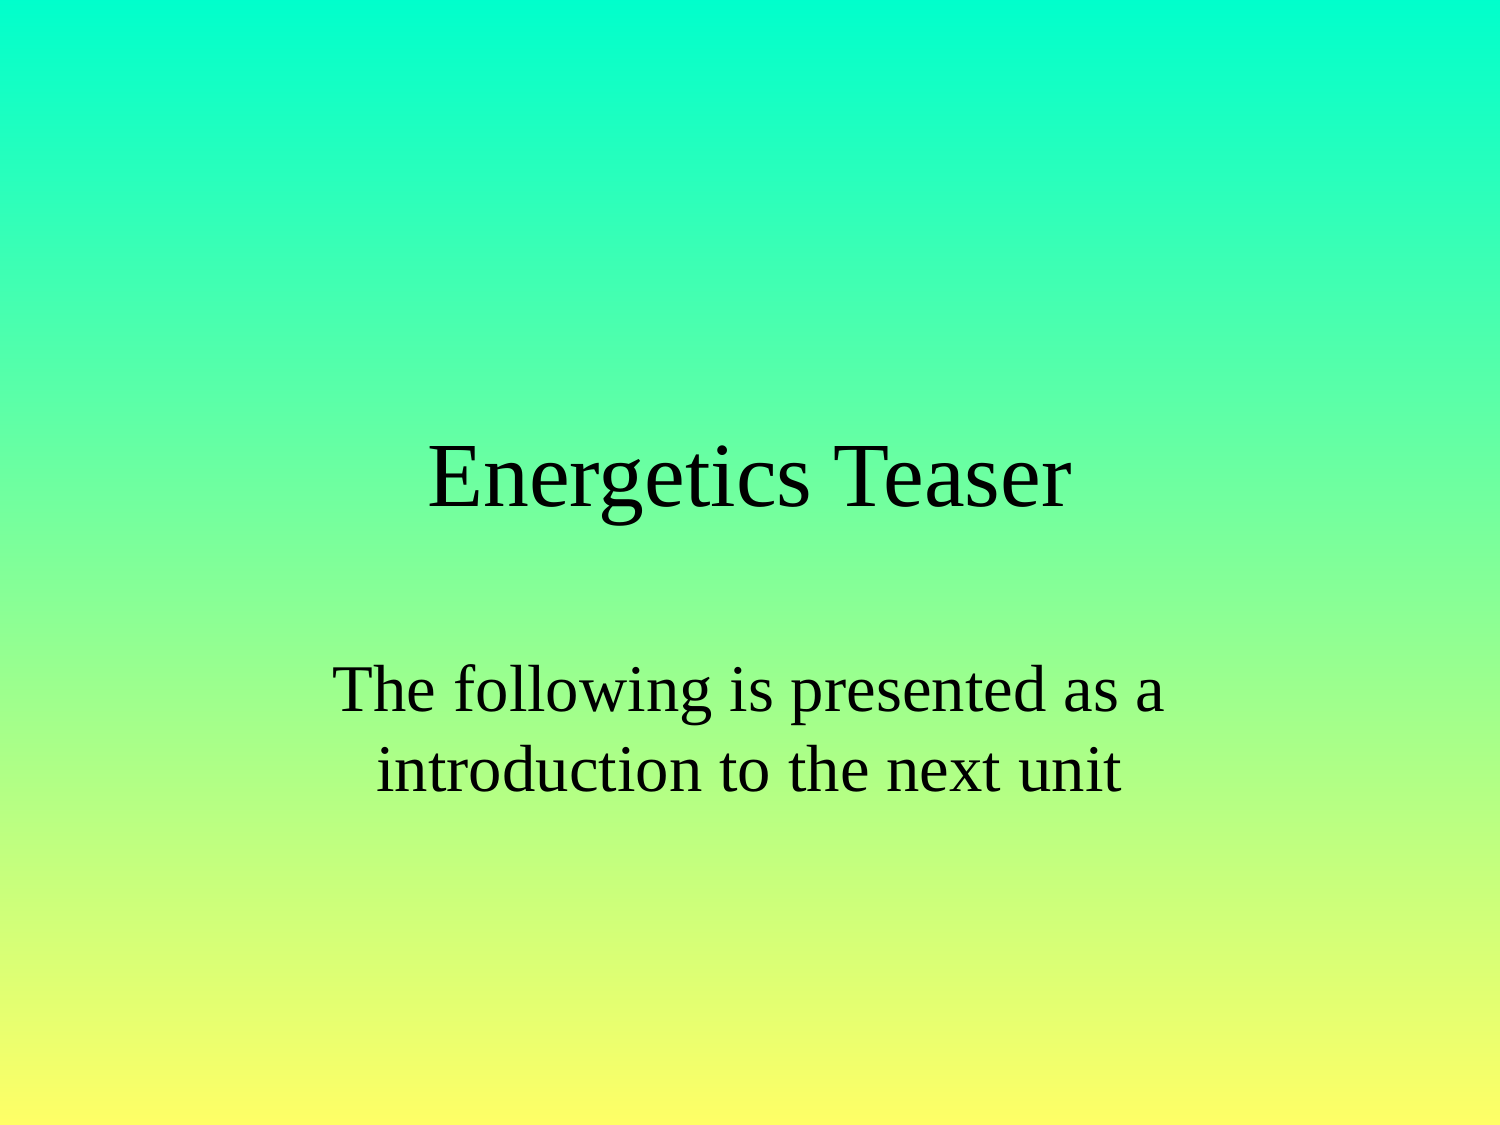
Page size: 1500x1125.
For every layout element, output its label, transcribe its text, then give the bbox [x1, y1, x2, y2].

title Energetics Teaser [112, 349, 1388, 591]
subtitle The following is presented as a introduction to the next unit [225, 637, 1275, 925]
